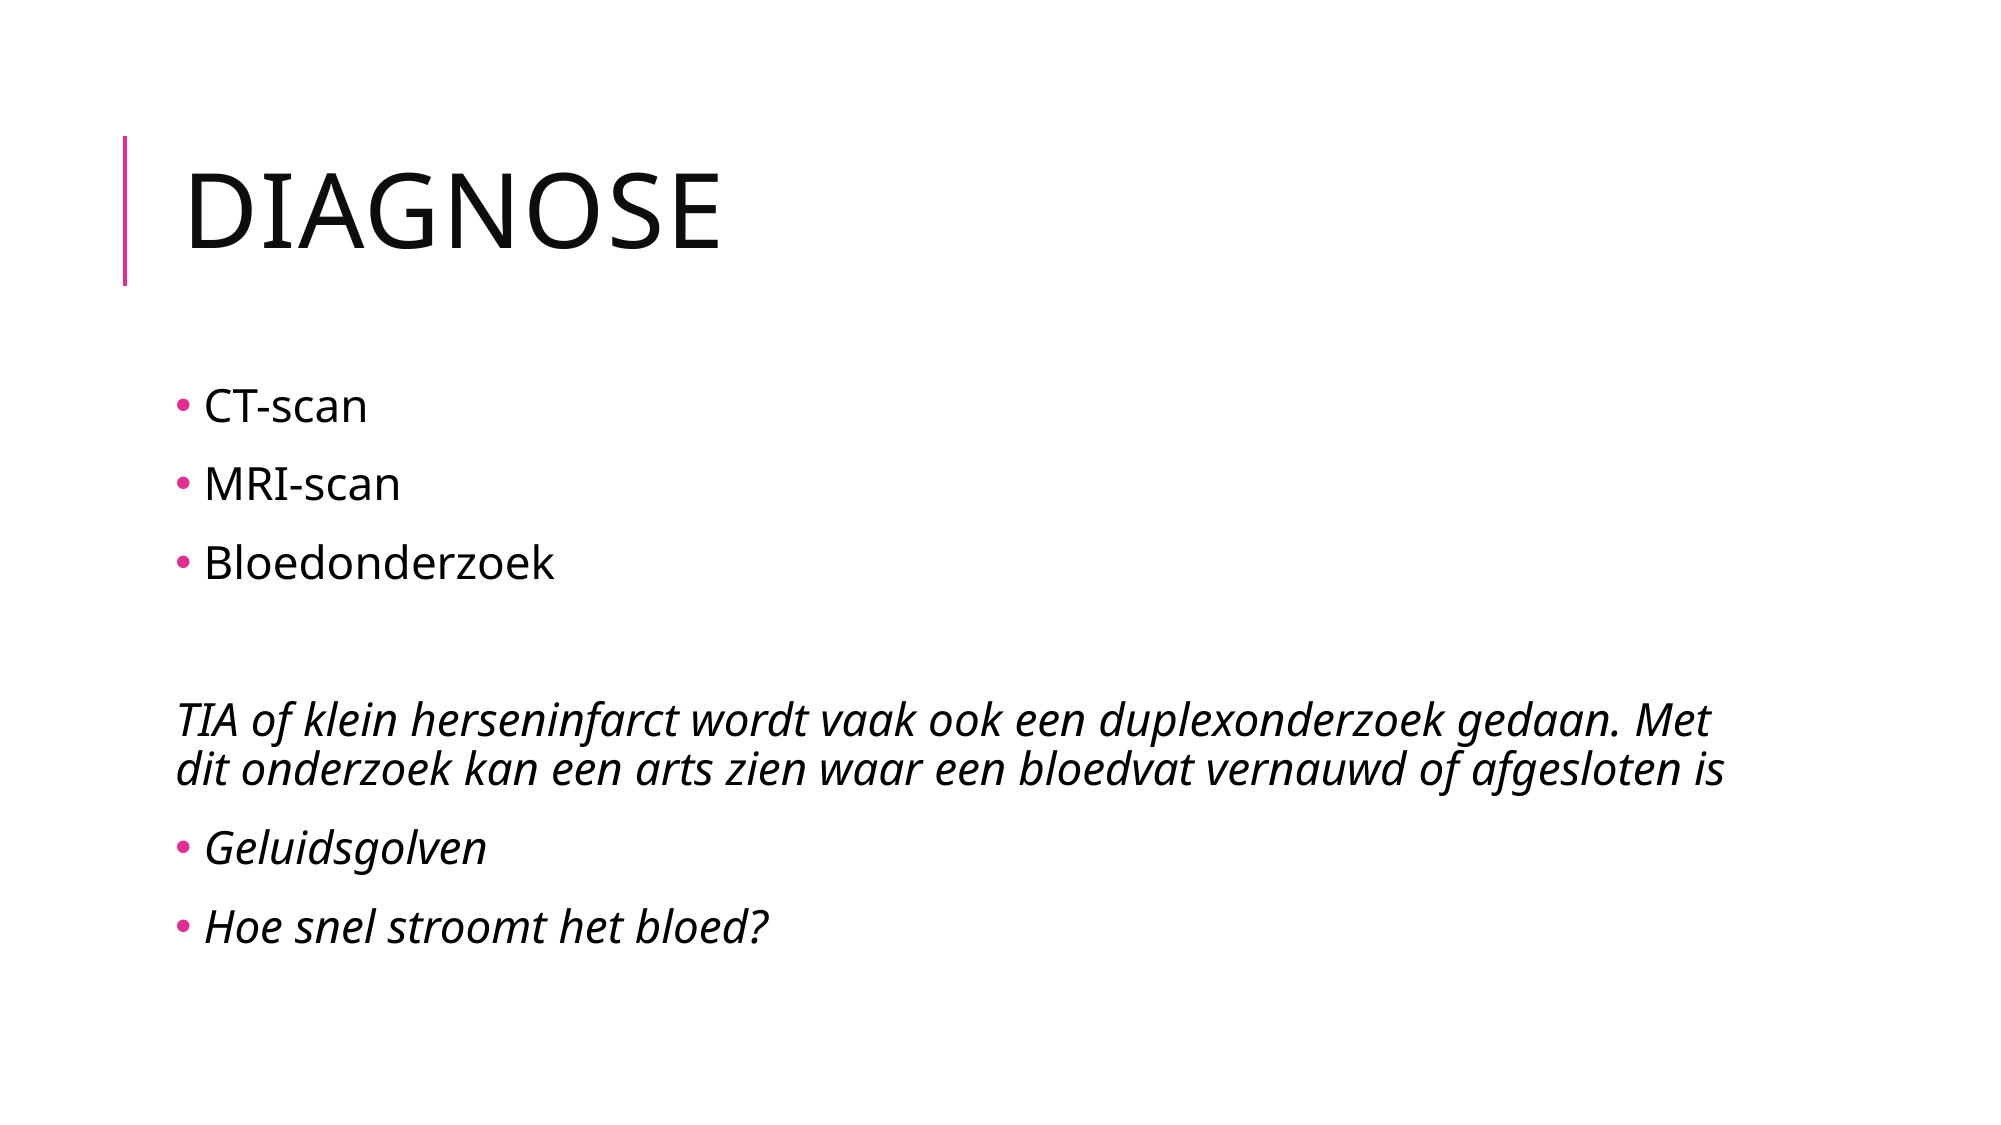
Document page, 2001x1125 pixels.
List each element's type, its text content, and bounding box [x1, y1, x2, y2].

title Diagnose [168, 96, 1763, 342]
list CT-scan MRI-scan Bloedonderzoek TIA of klein herseninfarct wordt vaak ook een duplexonderzoek gedaan. Met dit onderzoek kan een arts zien waar een bloedvat vernauwd of afgesloten is Geluidsgolven Hoe snel stroomt het bloed? [168, 375, 1763, 1035]
